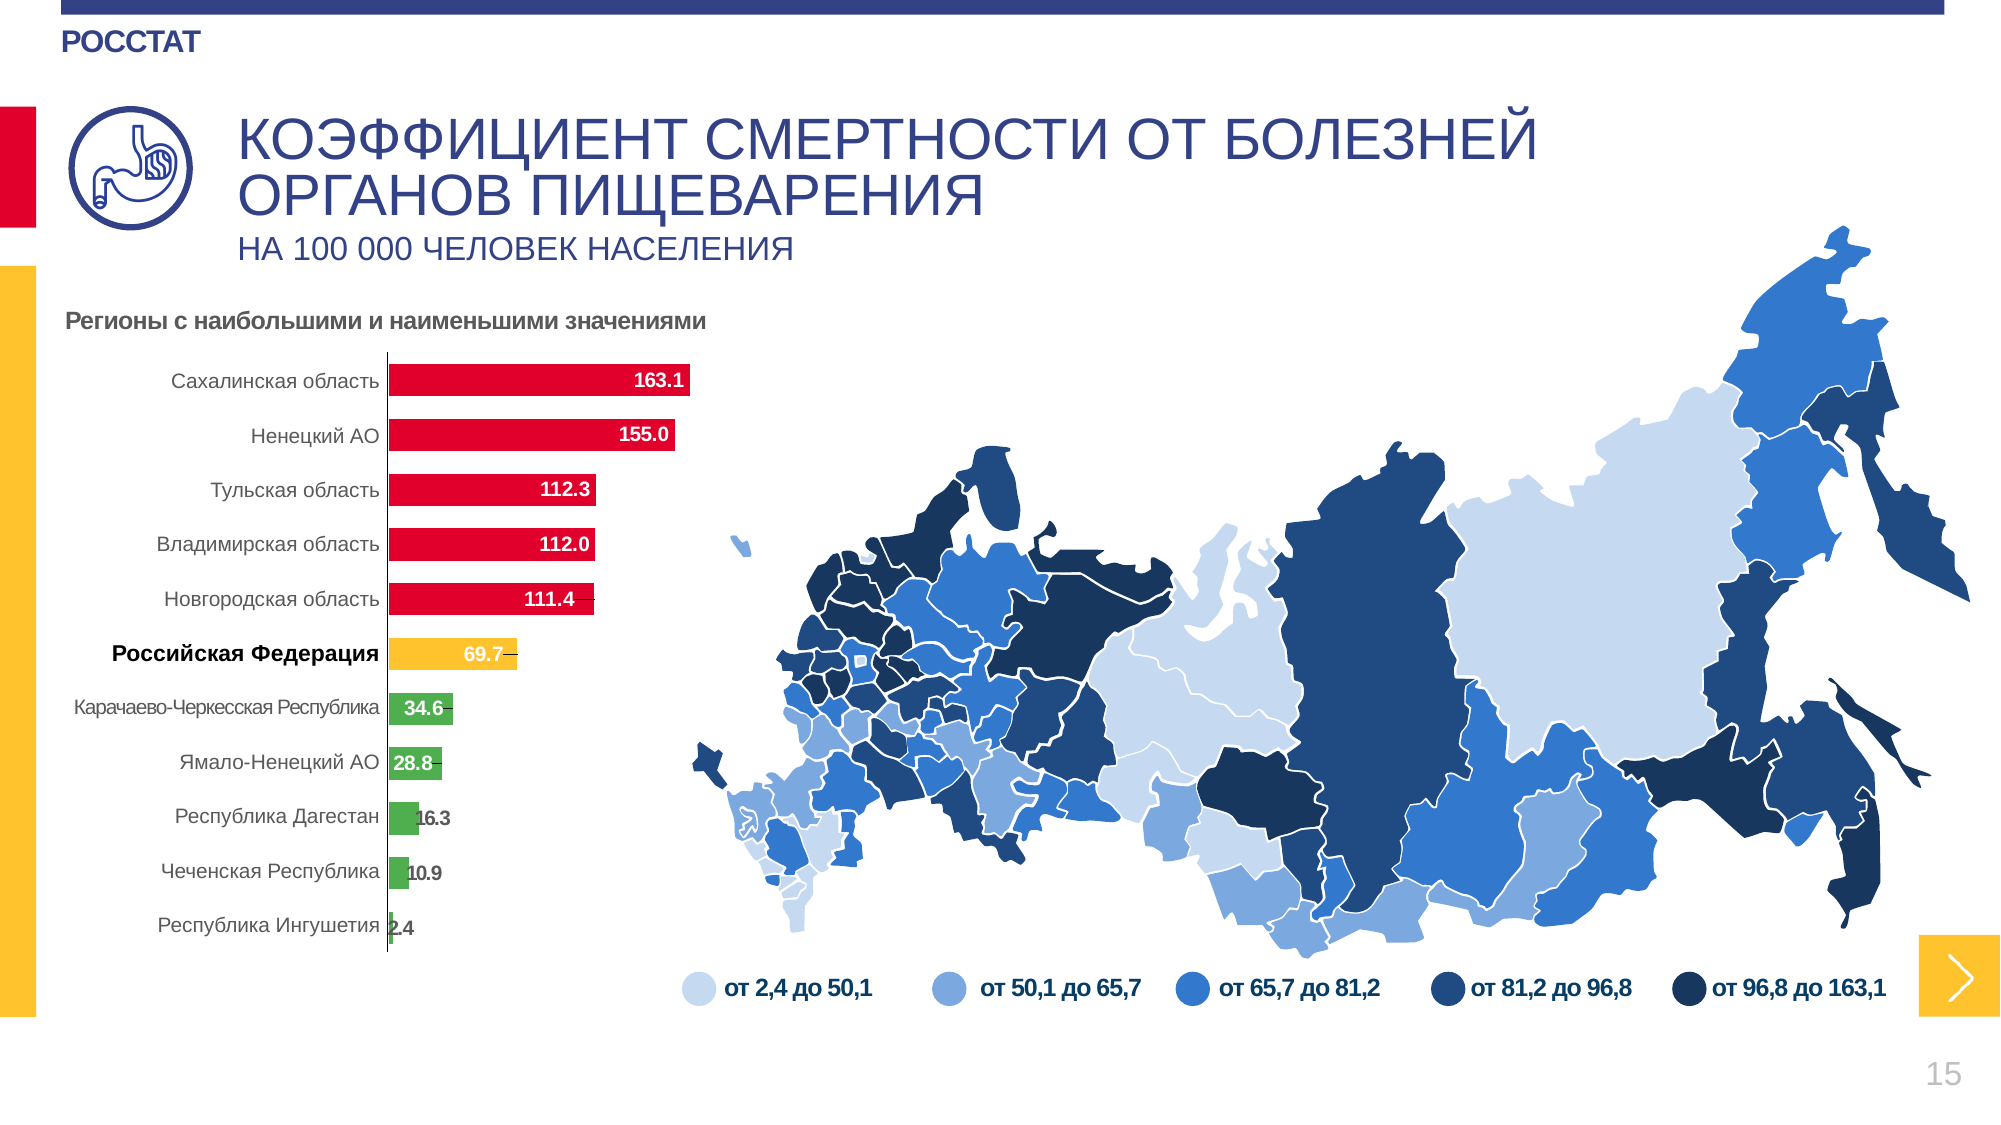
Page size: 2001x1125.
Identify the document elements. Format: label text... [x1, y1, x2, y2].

table_cell Тульская область [50, 462, 358, 517]
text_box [681, 963, 889, 1010]
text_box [932, 963, 1158, 1010]
text_box Регионы с наибольшими и наименьшими значениями [50, 297, 692, 342]
table_cell Чеченская Республика [50, 843, 358, 897]
table_cell Республика Дагестан [50, 789, 358, 843]
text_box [71, 109, 190, 228]
table_cell Ямало-Ненецкий АО [50, 734, 358, 789]
table_cell Владимирская область [50, 517, 358, 571]
text_box КОЭФФИЦИЕНТ СМЕРТНОСТИ ОТ БОЛЕЗНЕЙ ОРГАНОВ ПИЩЕВАРЕНИЯ НА 100 000 ЧЕЛОВЕК НАСЕЛЕНИЯ [222, 107, 1803, 232]
table_header Сахалинская область [50, 354, 358, 408]
table_cell Новгородская область [50, 571, 358, 625]
slide_number 15 [1527, 1042, 1978, 1103]
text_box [1175, 963, 1397, 1010]
table_cell Ненецкий АО [50, 408, 358, 462]
table_cell Республика Ингушетия [50, 897, 358, 952]
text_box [1918, 934, 2000, 1017]
table_cell Карачаево-Черкесская Республика [50, 680, 358, 734]
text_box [692, 225, 1971, 959]
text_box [1672, 963, 1903, 1010]
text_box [1431, 963, 1649, 1010]
table_cell Российская Федерация [50, 625, 358, 680]
chart [358, 329, 847, 979]
